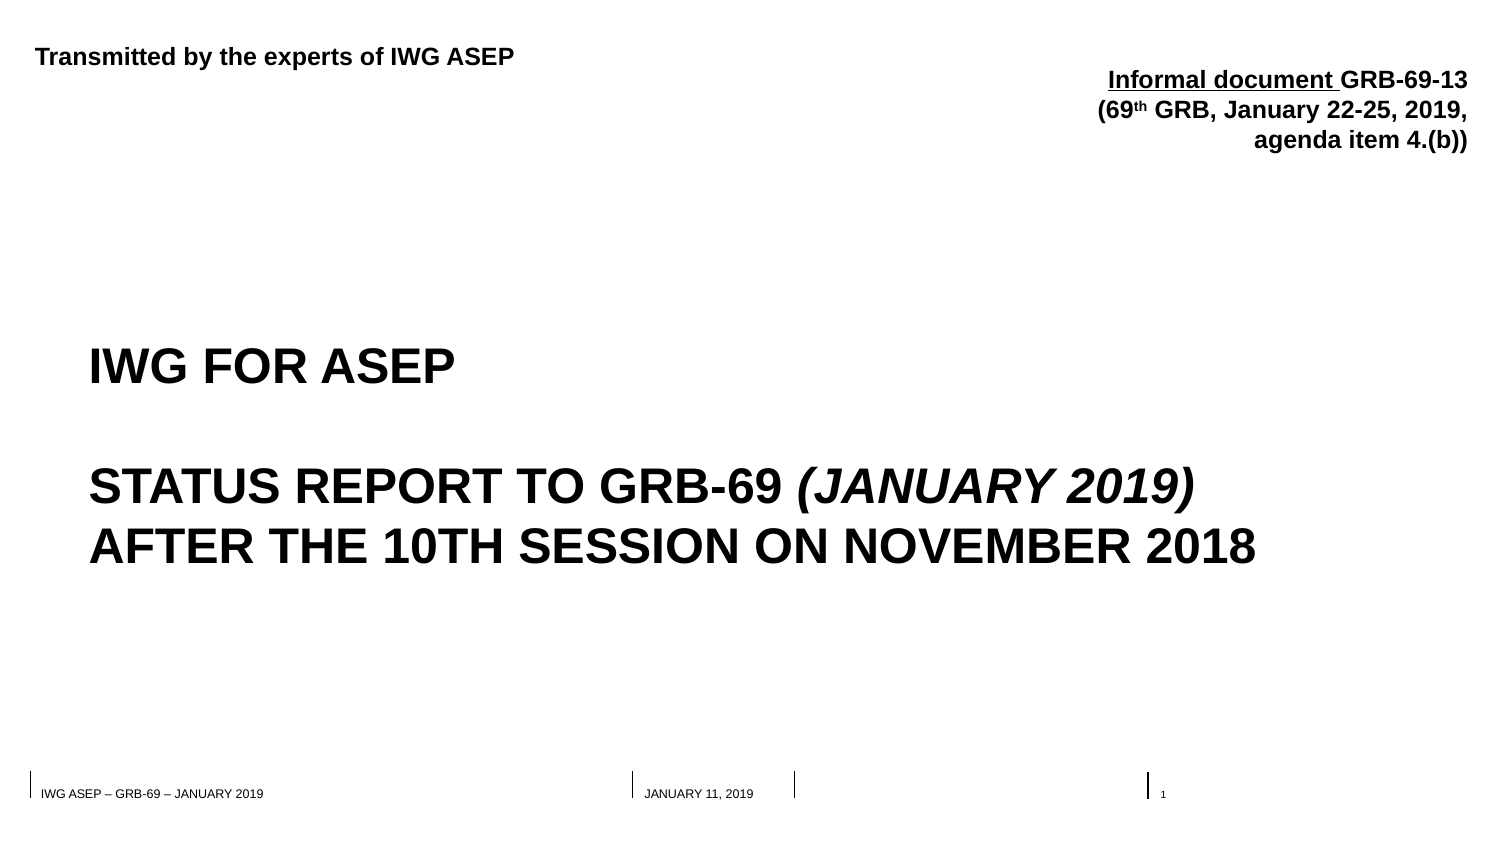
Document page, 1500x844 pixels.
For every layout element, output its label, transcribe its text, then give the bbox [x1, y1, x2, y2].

text_box Informal document GRB-69-13 (69th GRB, January 22-25, 2019, agenda item 4.(b)) [828, 56, 1491, 161]
title IWG for ASEP Status report TO GRB-69 (January 2019) after the 10th session on November 2018 [88, 333, 1413, 602]
text_box Transmitted by the experts of IWG ASEP [20, 33, 672, 79]
